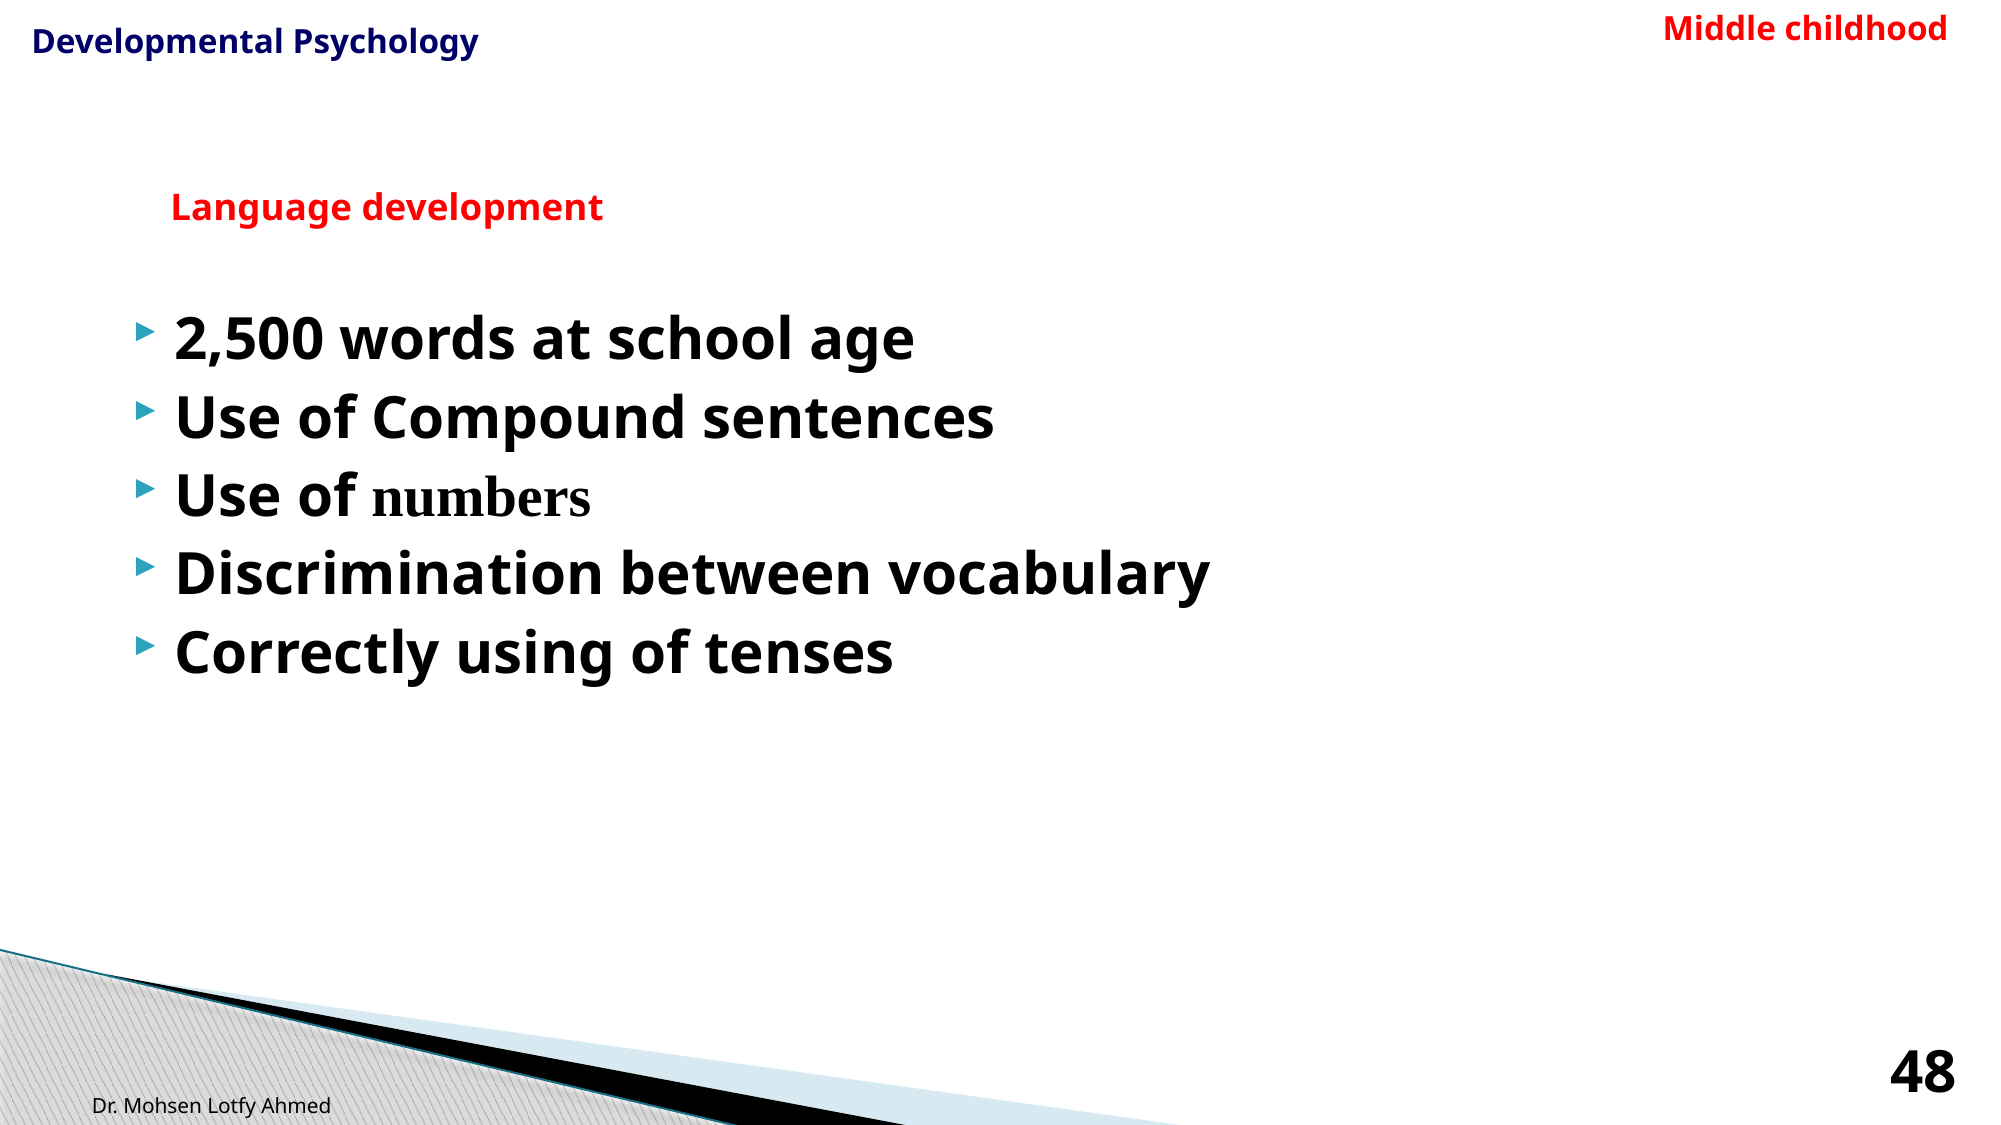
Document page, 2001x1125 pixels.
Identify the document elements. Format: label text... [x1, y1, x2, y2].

slide_number 48 [1852, 1022, 1972, 1112]
text_box Middle childhood [1647, 0, 2000, 55]
footer Dr. Mohsen Lotfy Ahmed [0, 1065, 347, 1125]
title Language development [155, 130, 1598, 281]
text_box Developmental Psychology [16, 12, 767, 68]
list 2,500 words at school age Use of Compound sentences Use of numbers Discrimination between vocabulary Correctly using of tenses [99, 294, 1900, 986]
